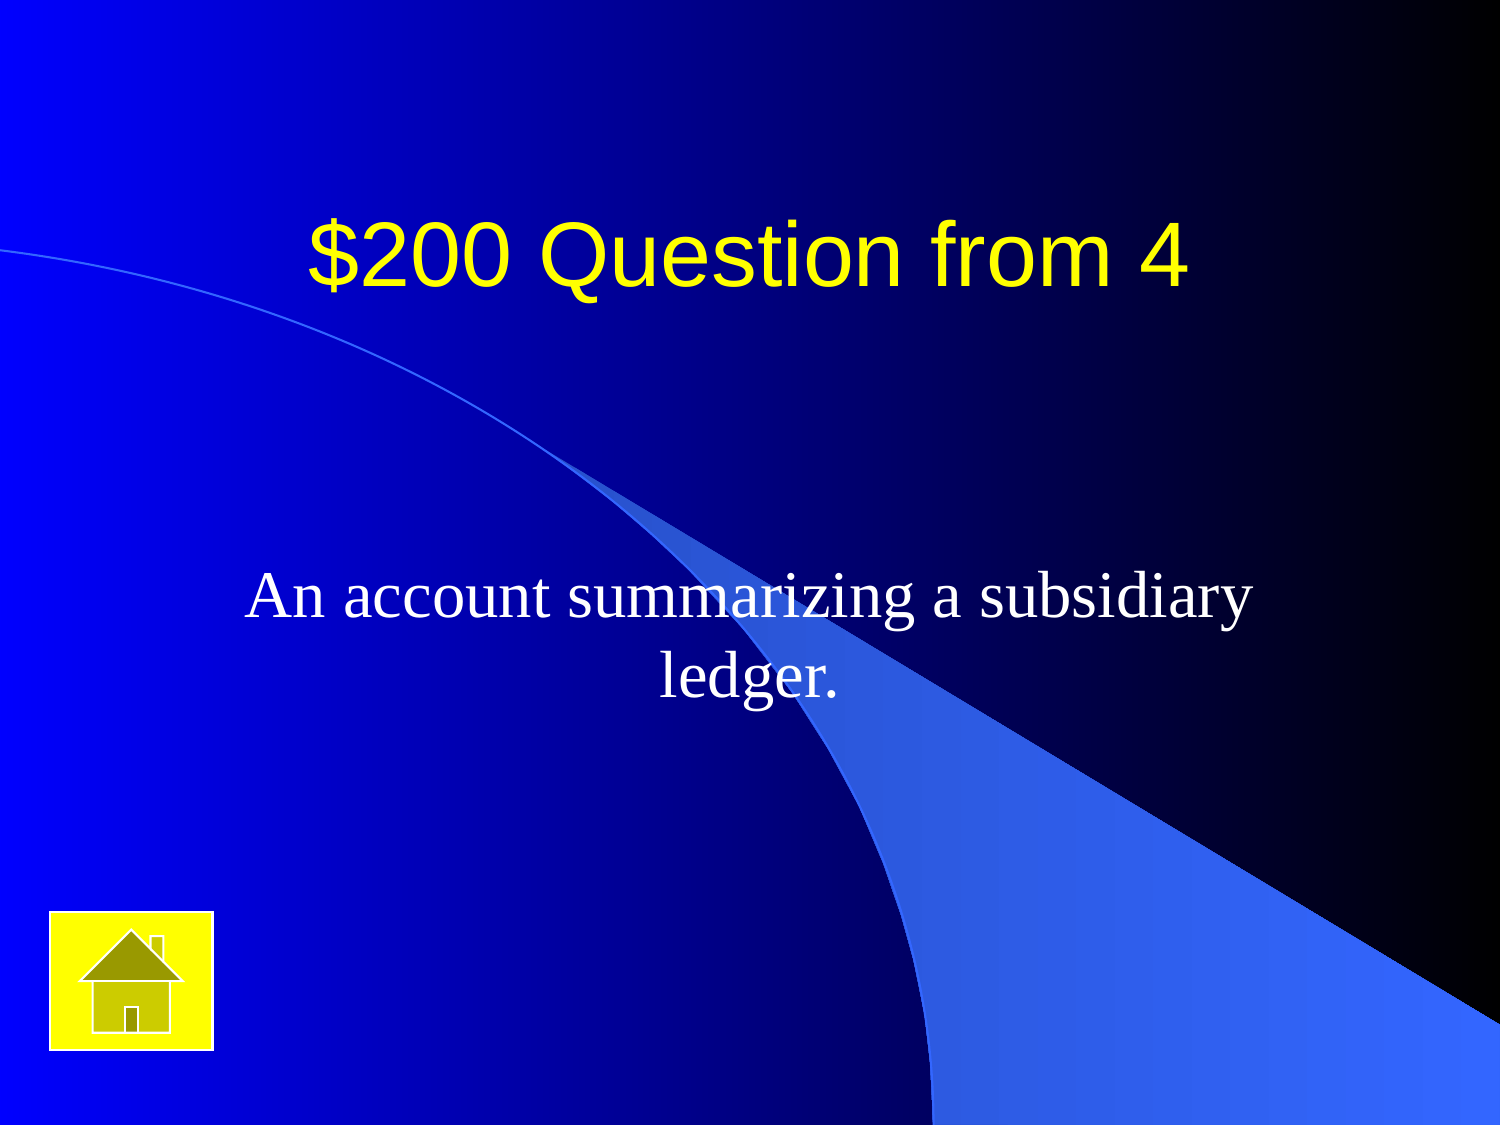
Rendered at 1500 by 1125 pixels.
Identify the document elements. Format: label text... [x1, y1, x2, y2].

subtitle An account summarizing a subsidiary ledger. [224, 487, 1276, 776]
title $200 Question from 4 [112, 124, 1388, 313]
